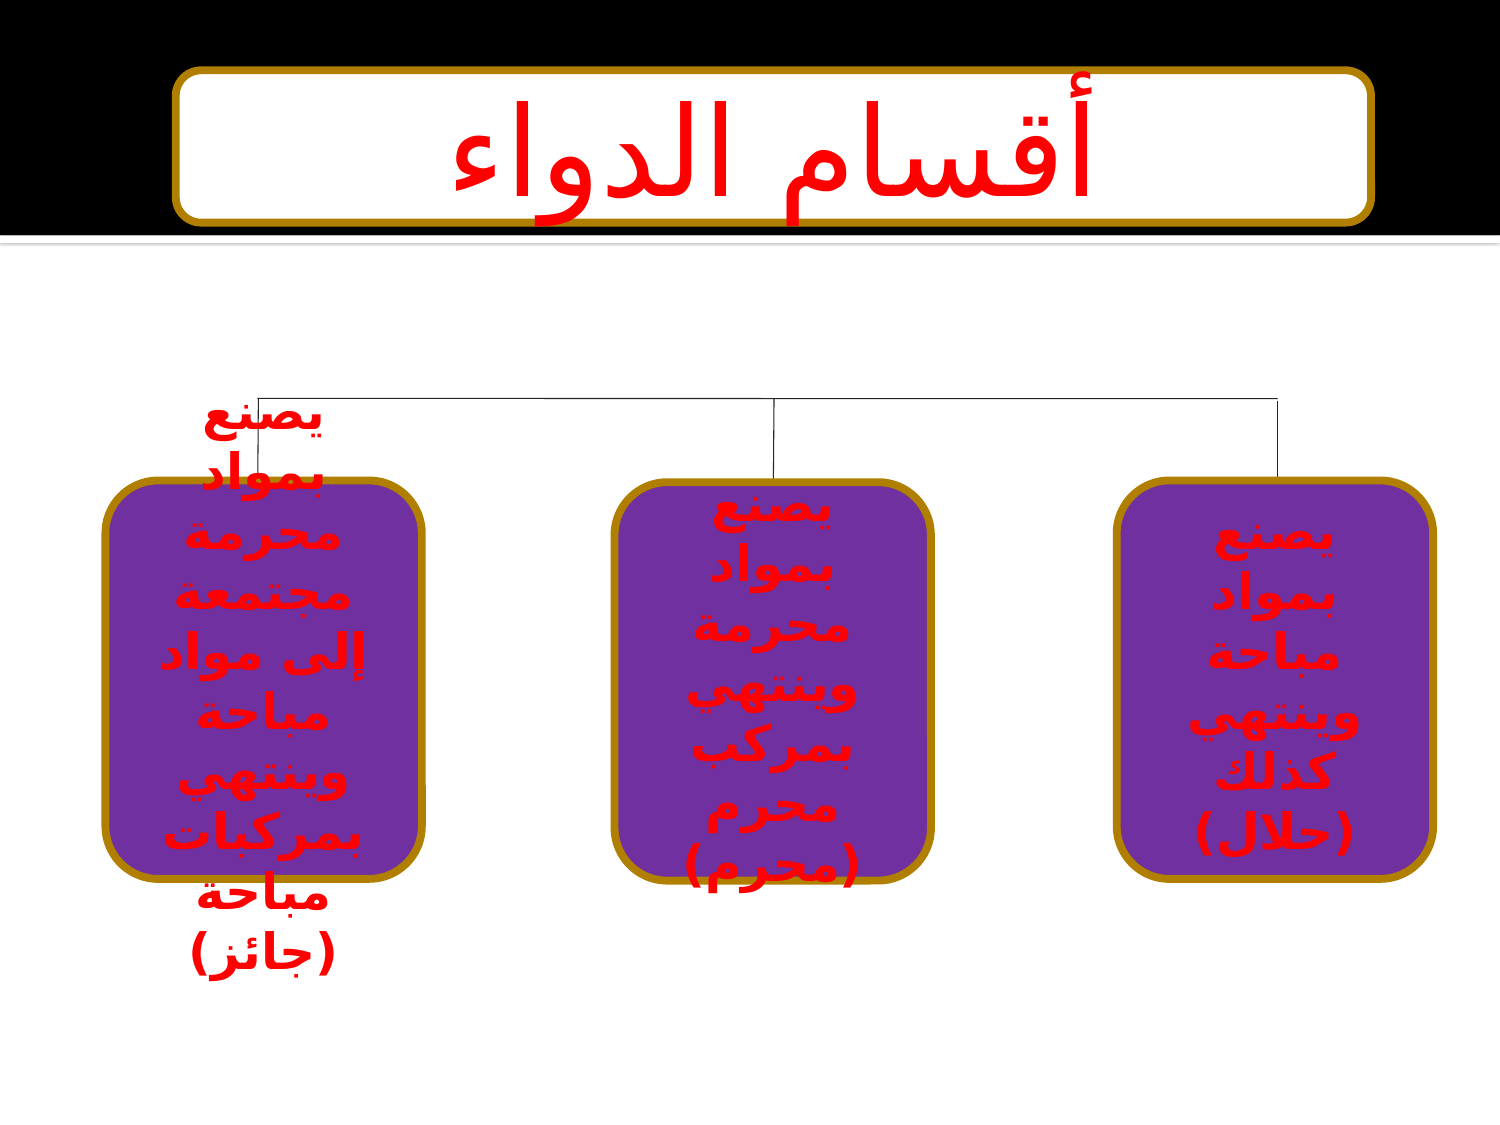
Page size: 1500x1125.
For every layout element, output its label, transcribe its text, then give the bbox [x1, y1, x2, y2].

text_box يصنع بمواد محرمة وينتهي بمركب محرم (محرم) [610, 488, 935, 885]
text_box يصنع بمواد مباحة وينتهي كذلك (حلال) [1112, 476, 1438, 883]
text_box أقسام الدواء [171, 66, 1376, 227]
text_box يصنع بمواد محرمة مجتمعة إلى مواد مباحة وينتهي بمركبات مباحة (جائز) [101, 476, 426, 883]
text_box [257, 398, 1278, 481]
